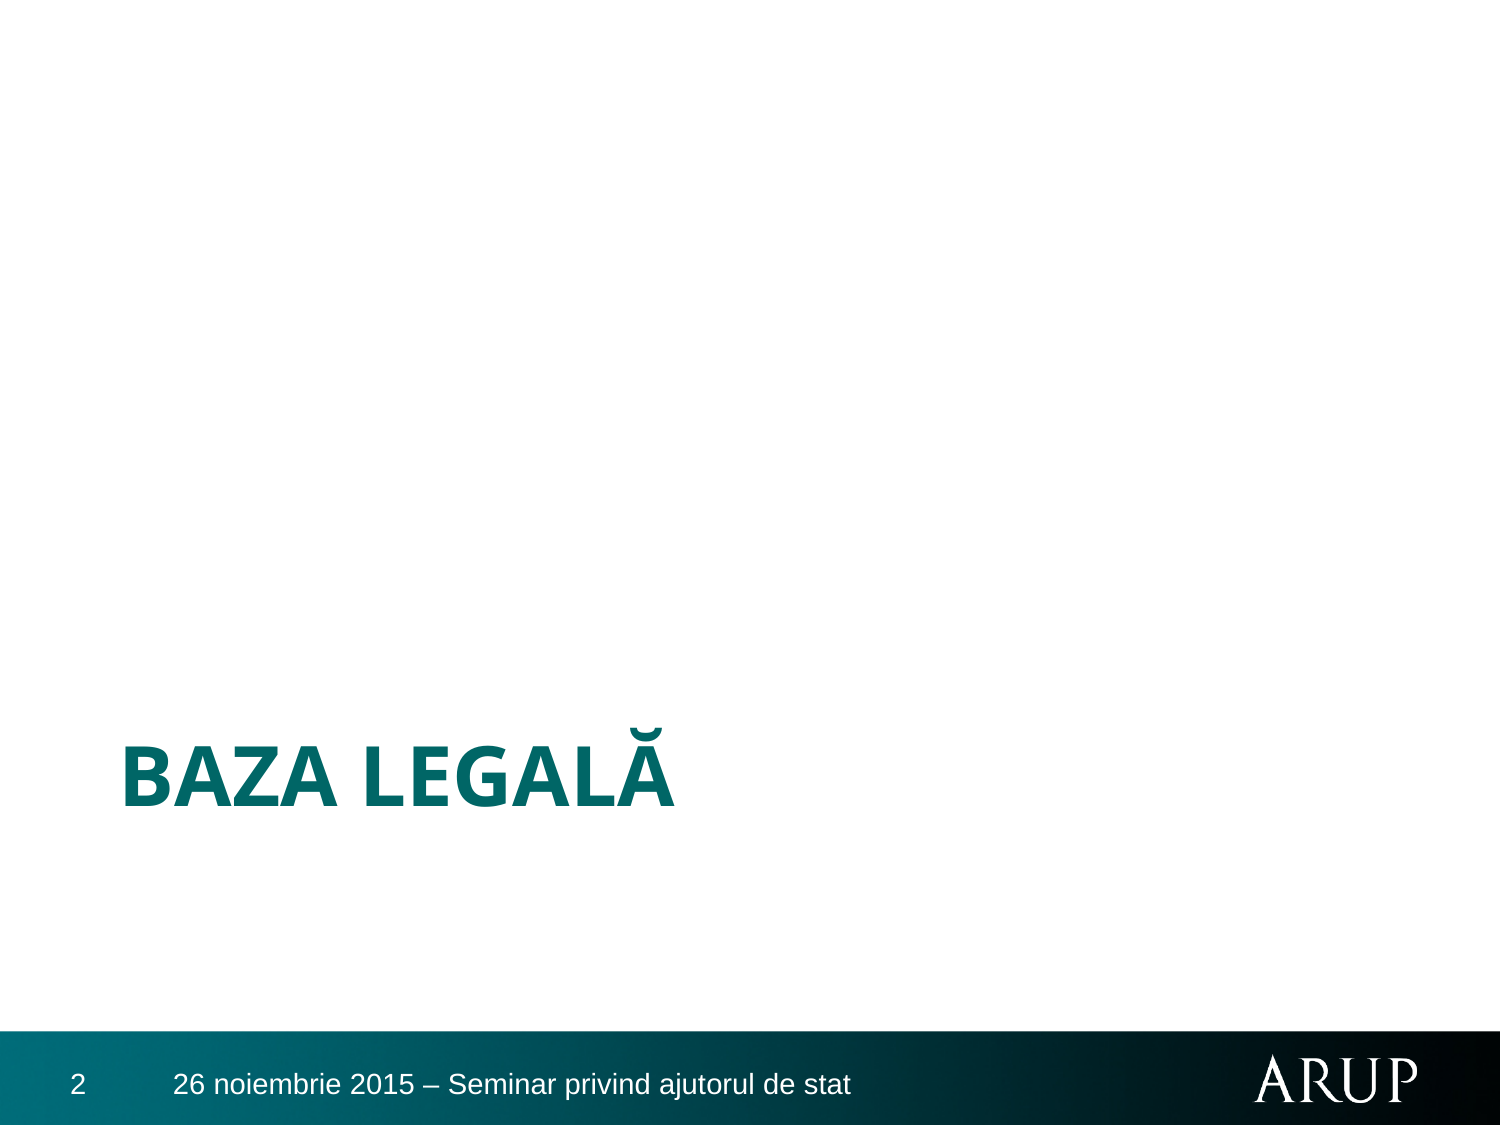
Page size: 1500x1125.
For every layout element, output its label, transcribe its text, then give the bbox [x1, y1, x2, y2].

title BAZA LEGALĂ [118, 722, 1394, 824]
picture [0, 1030, 1500, 1125]
slide_number 2 [55, 1057, 158, 1118]
footer 26 noiembrie 2015 – Seminar privind ajutorul de stat [158, 1057, 1199, 1118]
